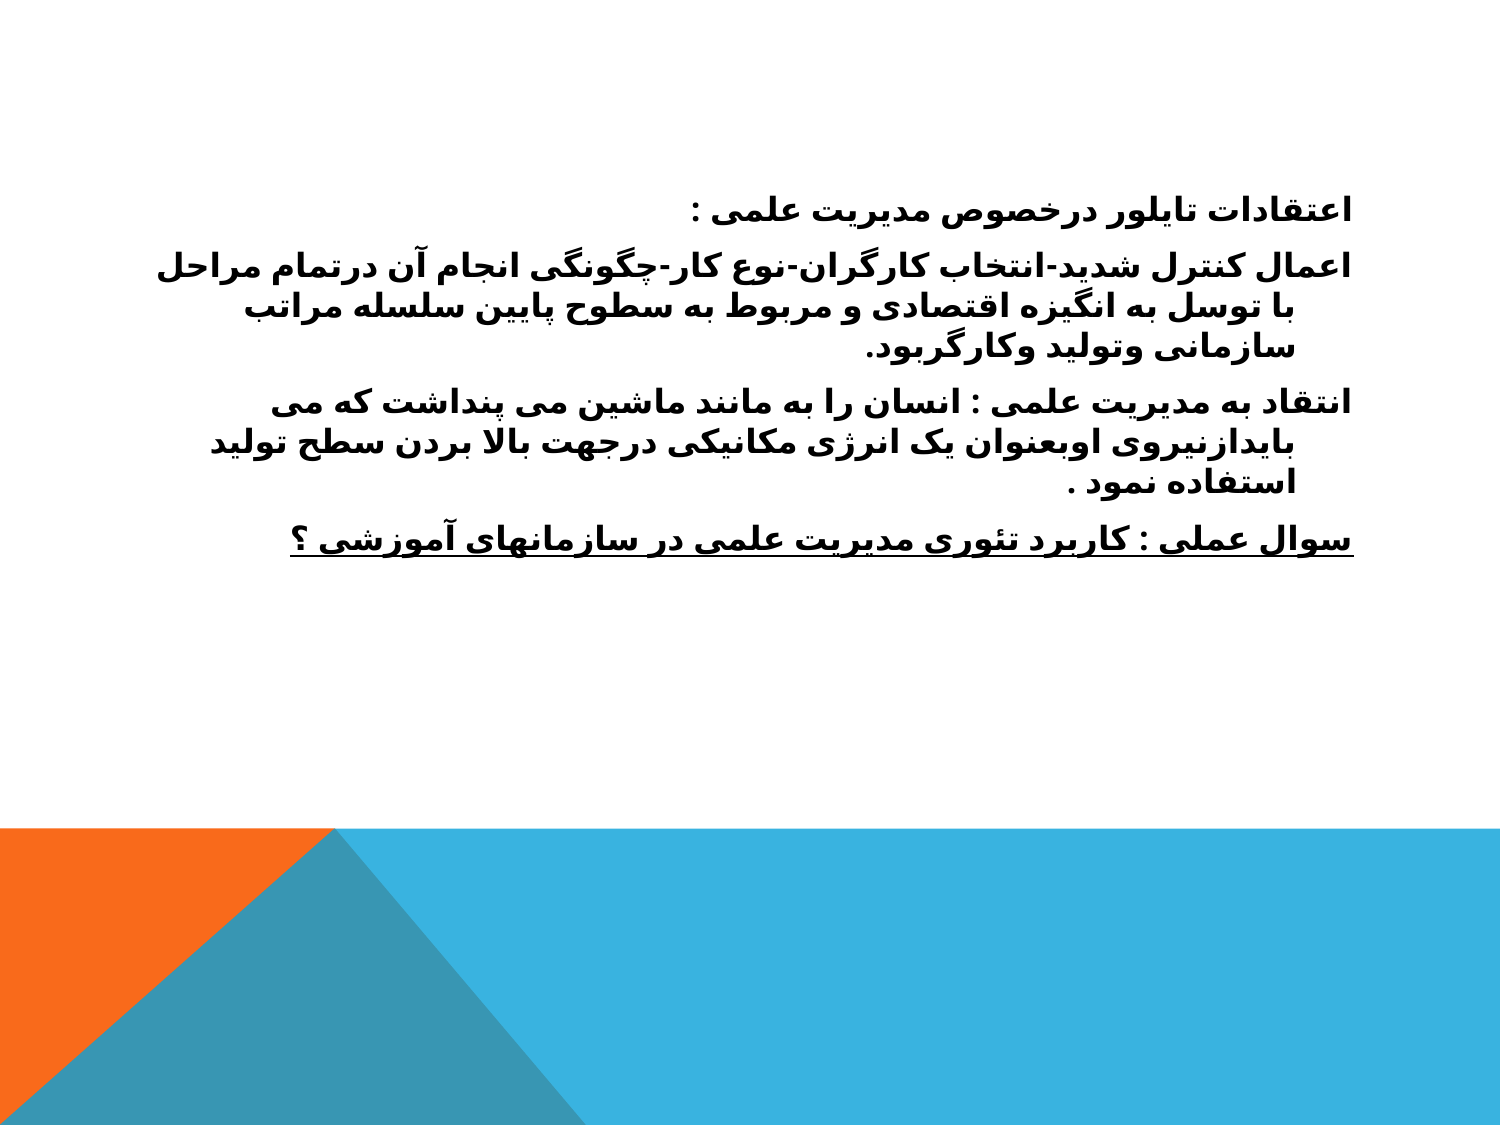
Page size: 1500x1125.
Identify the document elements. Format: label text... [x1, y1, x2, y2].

list اعتقادات تایلور درخصوص مدیریت علمی : اعمال کنترل شدید-انتخاب کارگران-نوع کار-چگونگی انجام آن درتمام مراحل با توسل به انگیزه اقتصادی و مربوط به سطوح پایین سلسله مراتب سازمانی وتولید وکارگربود. انتقاد به مدیریت علمی : انسان را به مانند ماشین می پنداشت که می بایدازنیروی اوبعنوان یک انرژی مکانیکی درجهت بالا بردن سطح تولید استفاده نمود . سوال عملی : کاربرد تئوری مدیریت علمی در سازمانهای آموزشی ؟ [135, 180, 1369, 768]
